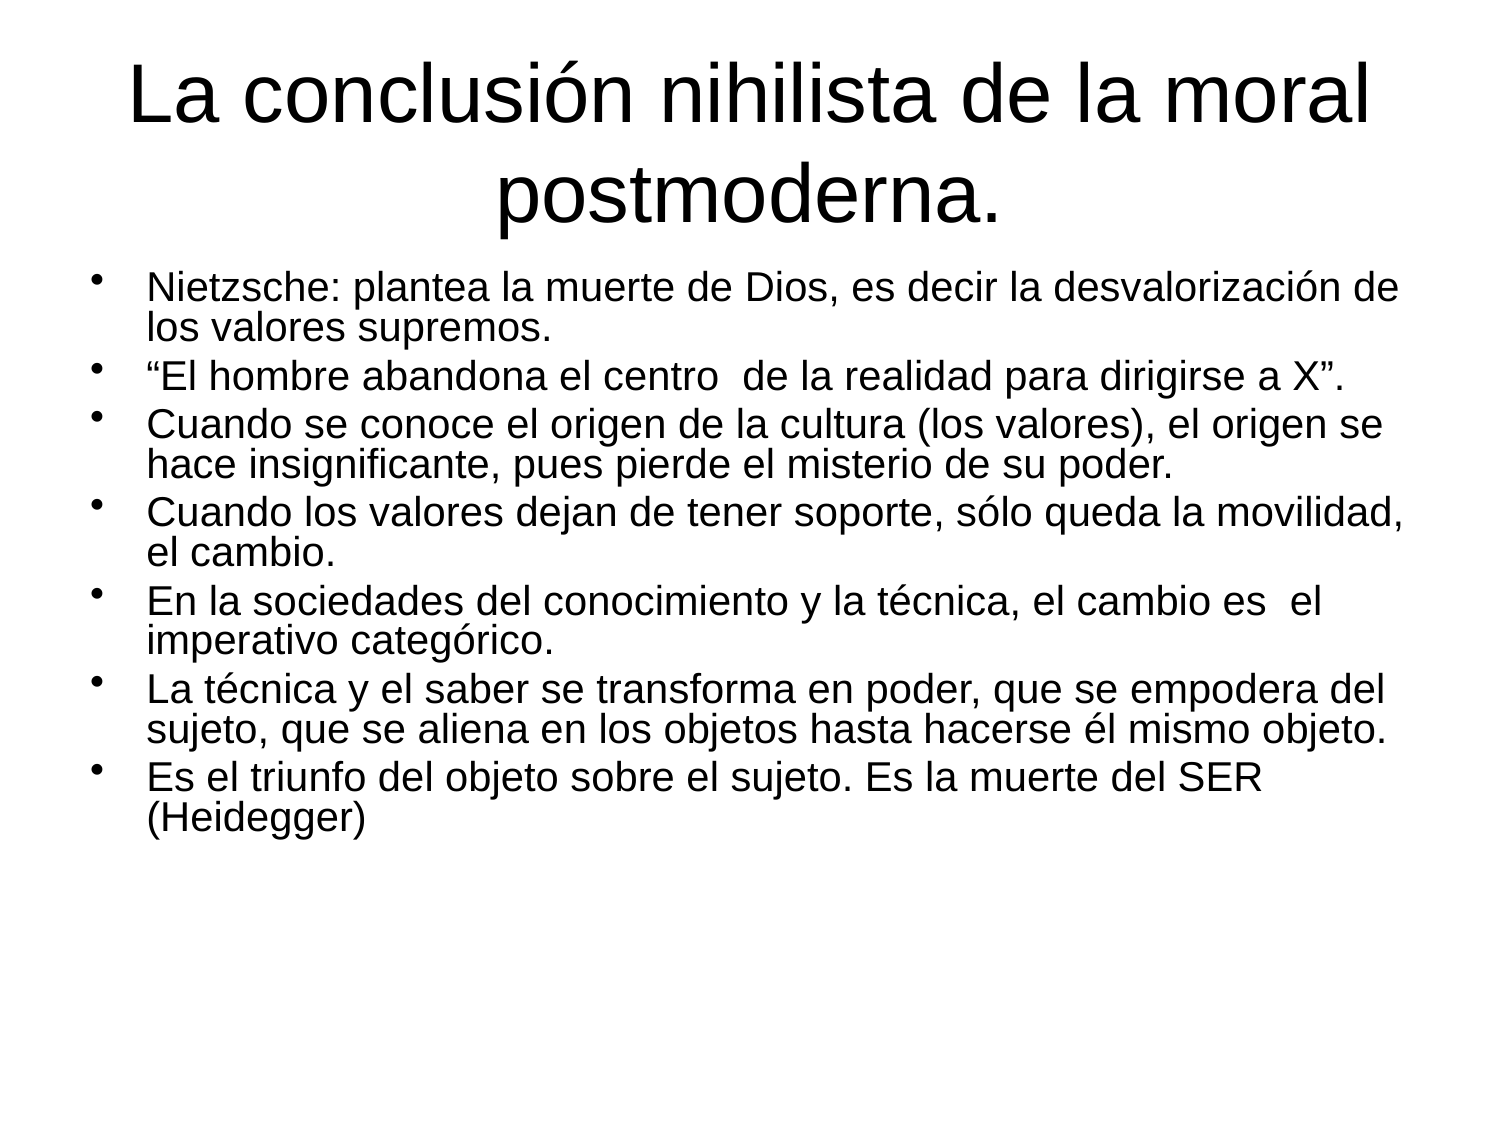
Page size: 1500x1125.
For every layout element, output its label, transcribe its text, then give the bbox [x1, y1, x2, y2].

list Nietzsche: plantea la muerte de Dios, es decir la desvalorización de los valores supremos. “El hombre abandona el centro de la realidad para dirigirse a X”. Cuando se conoce el origen de la cultura (los valores), el origen se hace insignificante, pues pierde el misterio de su poder. Cuando los valores dejan de tener soporte, sólo queda la movilidad, el cambio. En la sociedades del conocimiento y la técnica, el cambio es el imperativo categórico. La técnica y el saber se transforma en poder, que se empodera del sujeto, que se aliena en los objetos hasta hacerse él mismo objeto. Es el triunfo del objeto sobre el sujeto. Es la muerte del SER (Heidegger) [74, 262, 1426, 1006]
title La conclusión nihilista de la moral postmoderna. [74, 44, 1426, 233]
